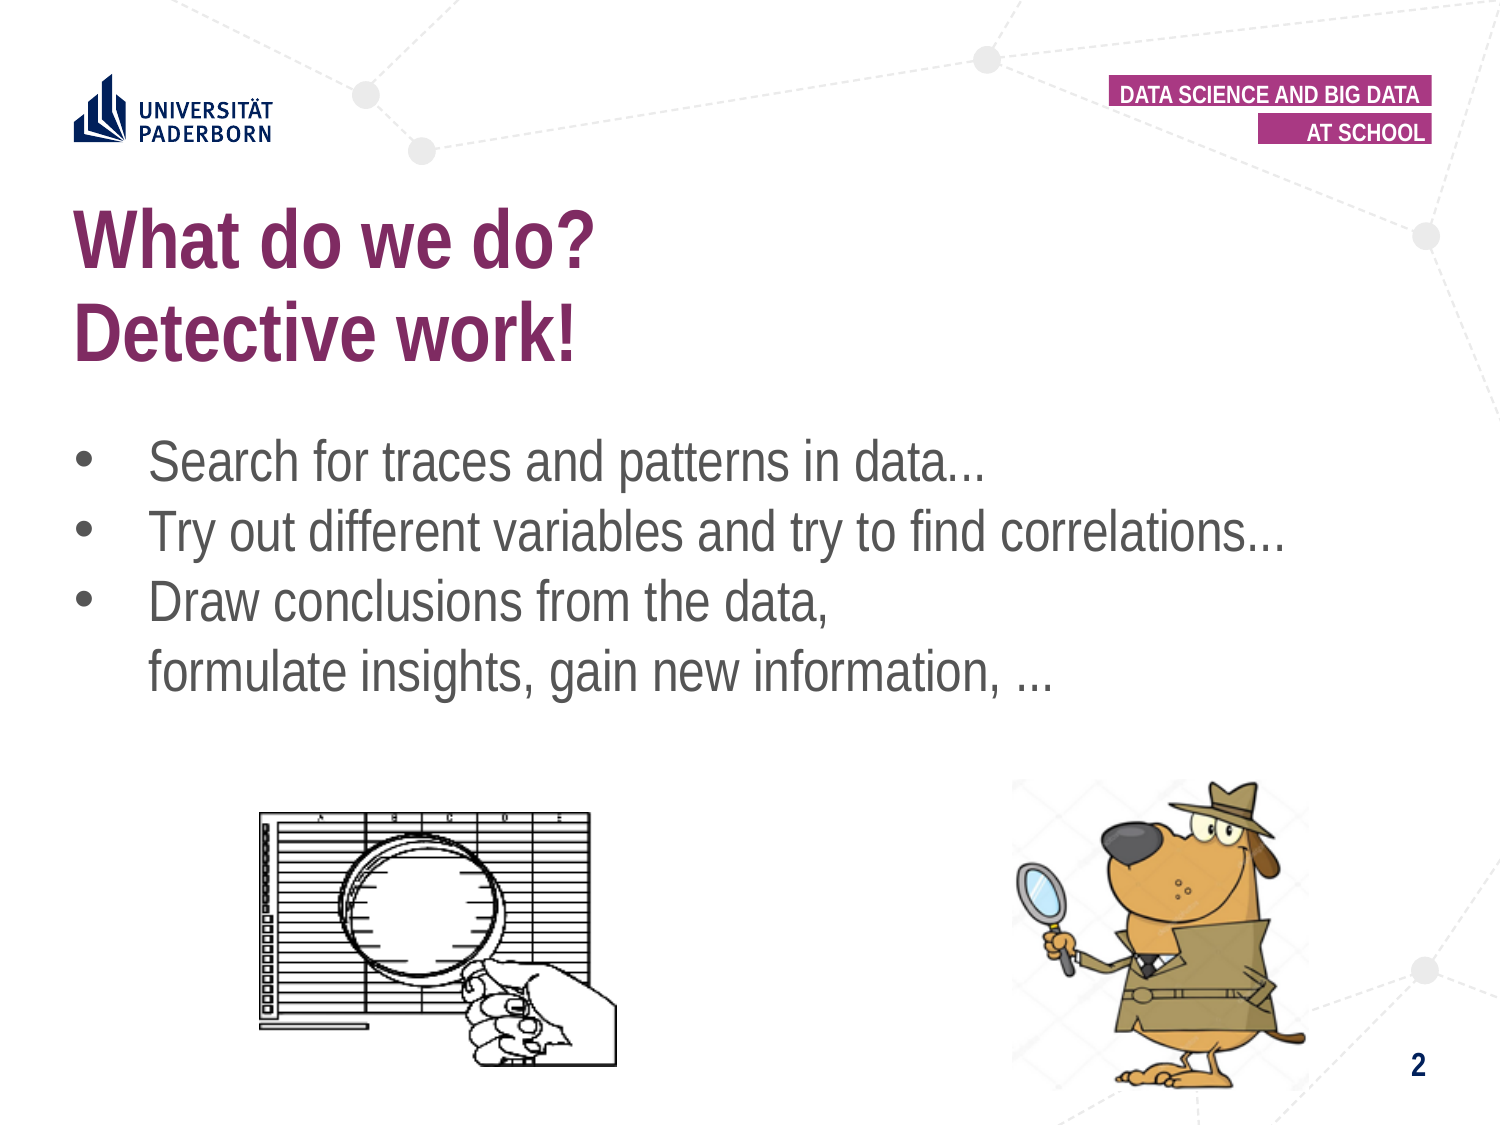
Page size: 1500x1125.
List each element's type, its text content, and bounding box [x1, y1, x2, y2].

list Search for traces and patterns in data... Try out different variables and try to find correlations... Draw conclusions from the data, formulate insights, gain new information, ... [73, 423, 1427, 1018]
list At school [1258, 113, 1432, 144]
picture [259, 812, 617, 1067]
slide_number 2 [1309, 1042, 1427, 1091]
picture [1012, 779, 1309, 1091]
list Data science and big data [1108, 75, 1432, 106]
title What do we do? Detective work! [73, 193, 1427, 365]
